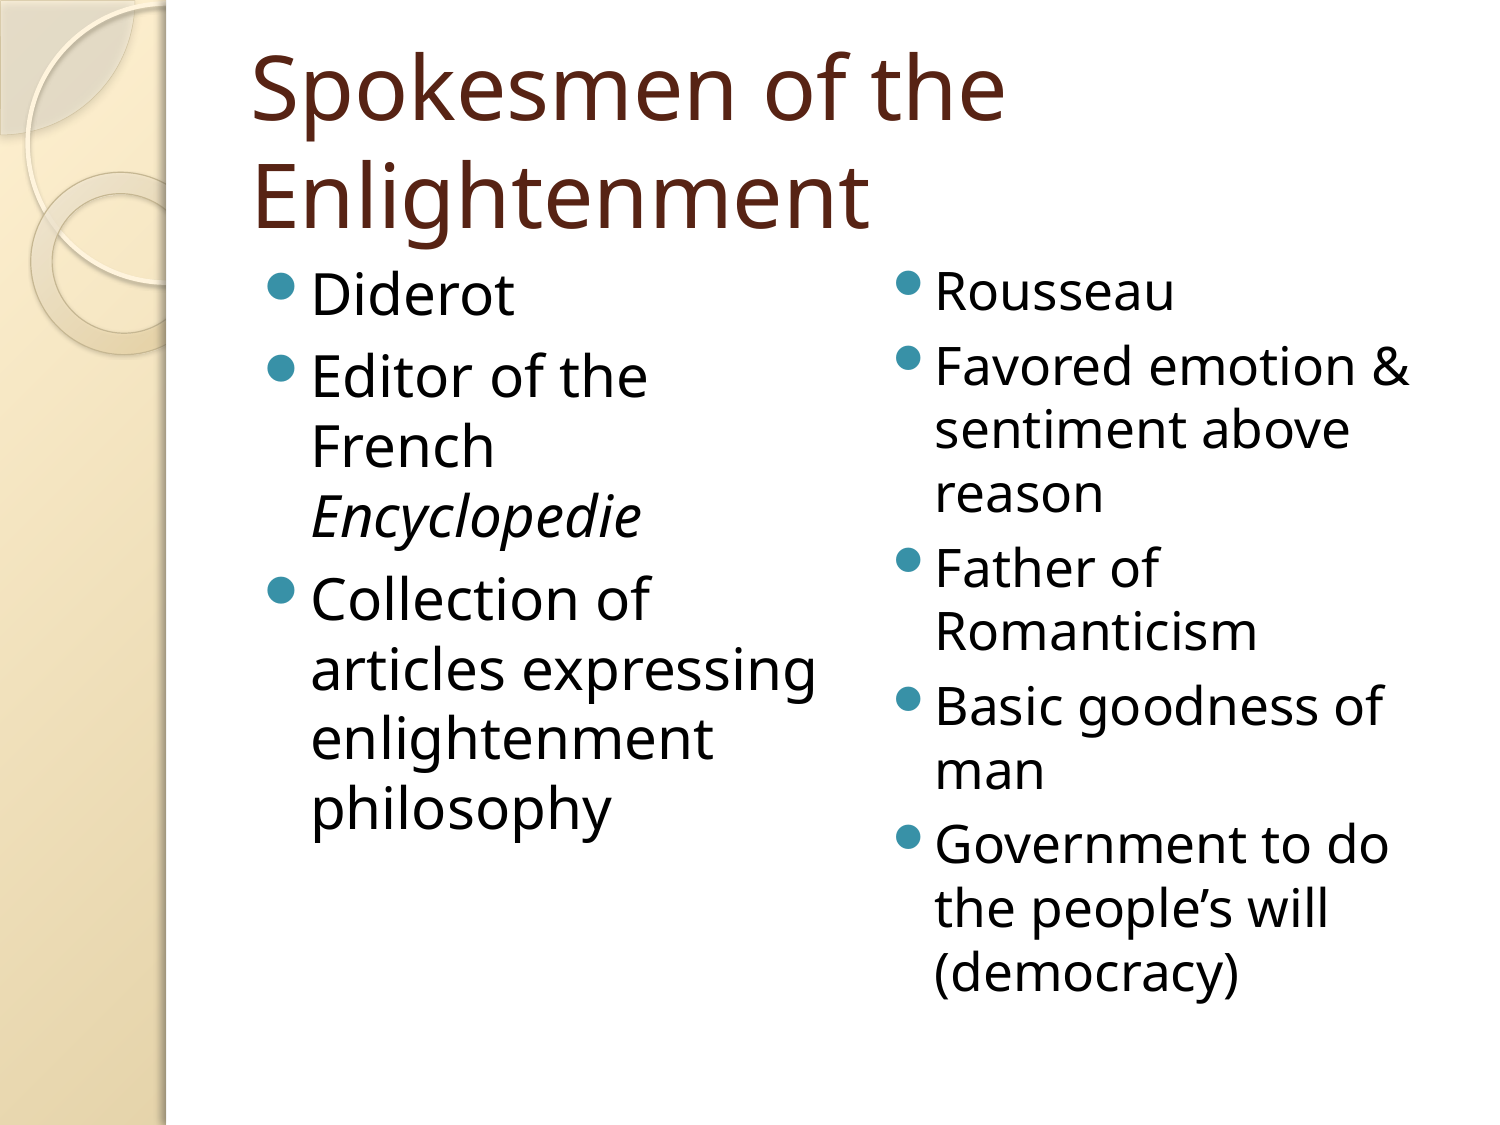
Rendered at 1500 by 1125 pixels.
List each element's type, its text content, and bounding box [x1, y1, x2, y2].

list Diderot Editor of the French Encyclopedie Collection of articles expressing enlightenment philosophy [235, 249, 836, 1015]
title Spokesmen of the Enlightenment [235, 45, 1466, 233]
list Rousseau Favored emotion & sentiment above reason Father of Romanticism Basic goodness of man Government to do the people’s will (democracy) [865, 249, 1466, 1015]
